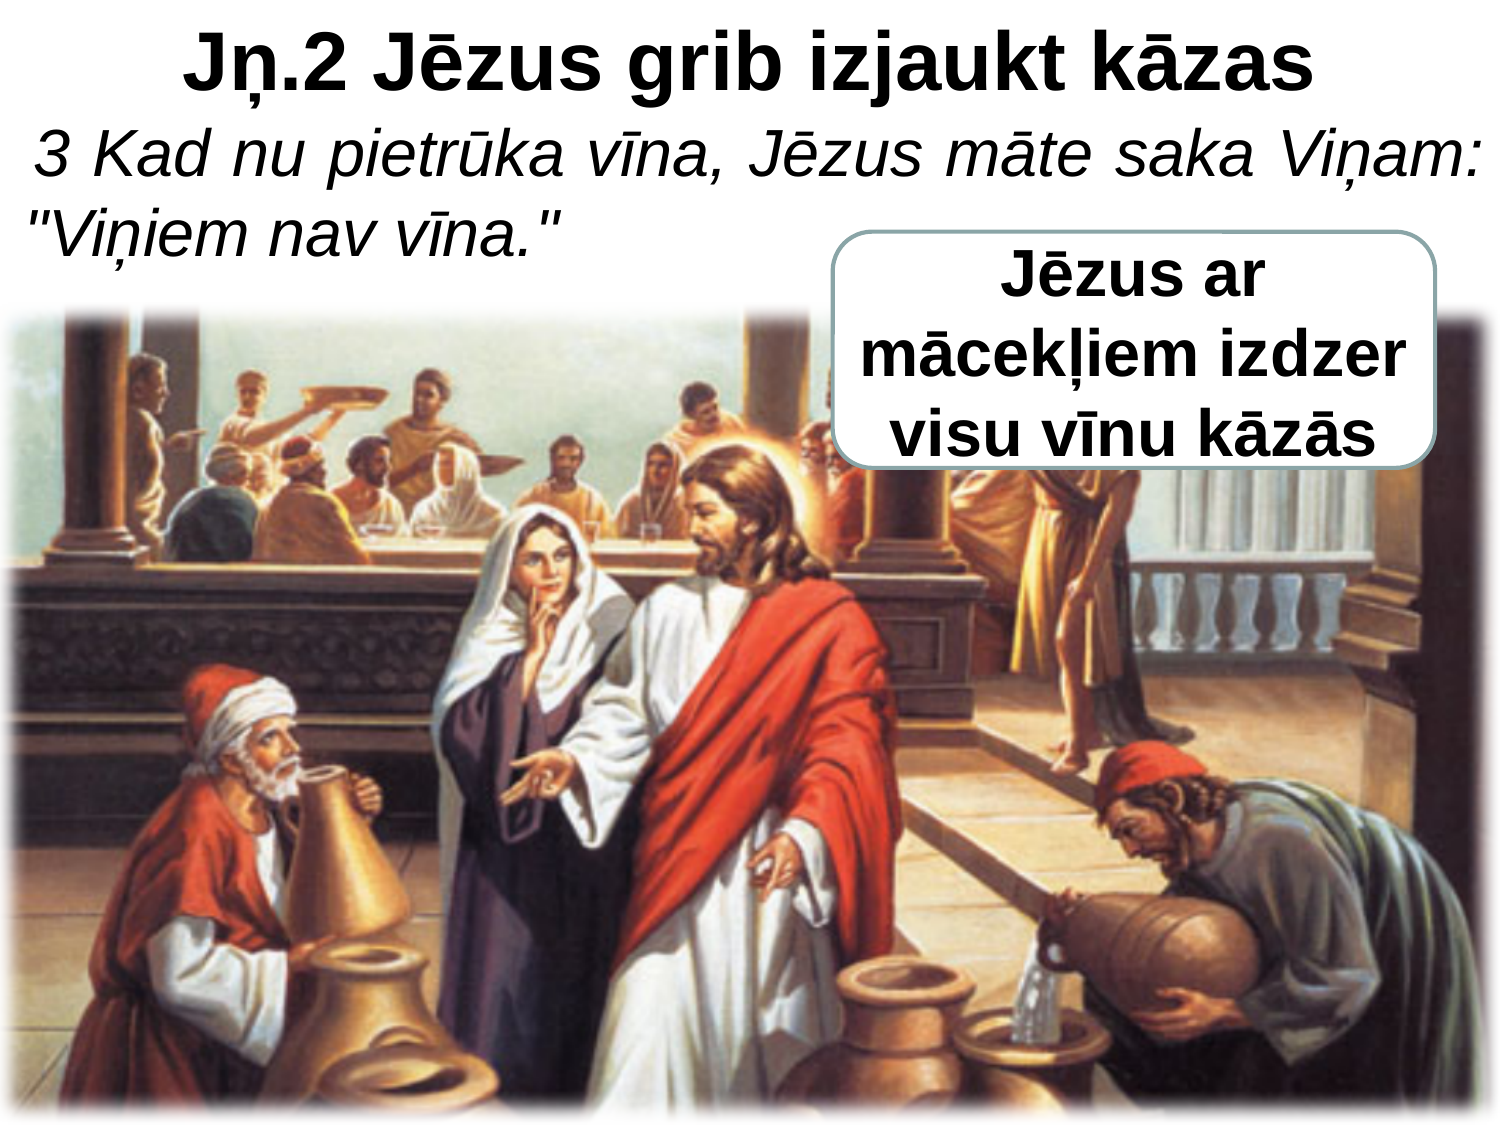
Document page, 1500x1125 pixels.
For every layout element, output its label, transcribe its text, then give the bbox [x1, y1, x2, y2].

text_box Jēzus ar mācekļiem izdzer visu vīnu kāzās [830, 229, 1438, 301]
picture [0, 302, 1500, 1125]
list 3 Kad nu pietrūka vīna, Jēzus māte saka Viņam: "Viņiem nav vīna." [0, 114, 1500, 302]
title Jņ.2 Jēzus grib izjaukt kāzas [0, 0, 1500, 114]
